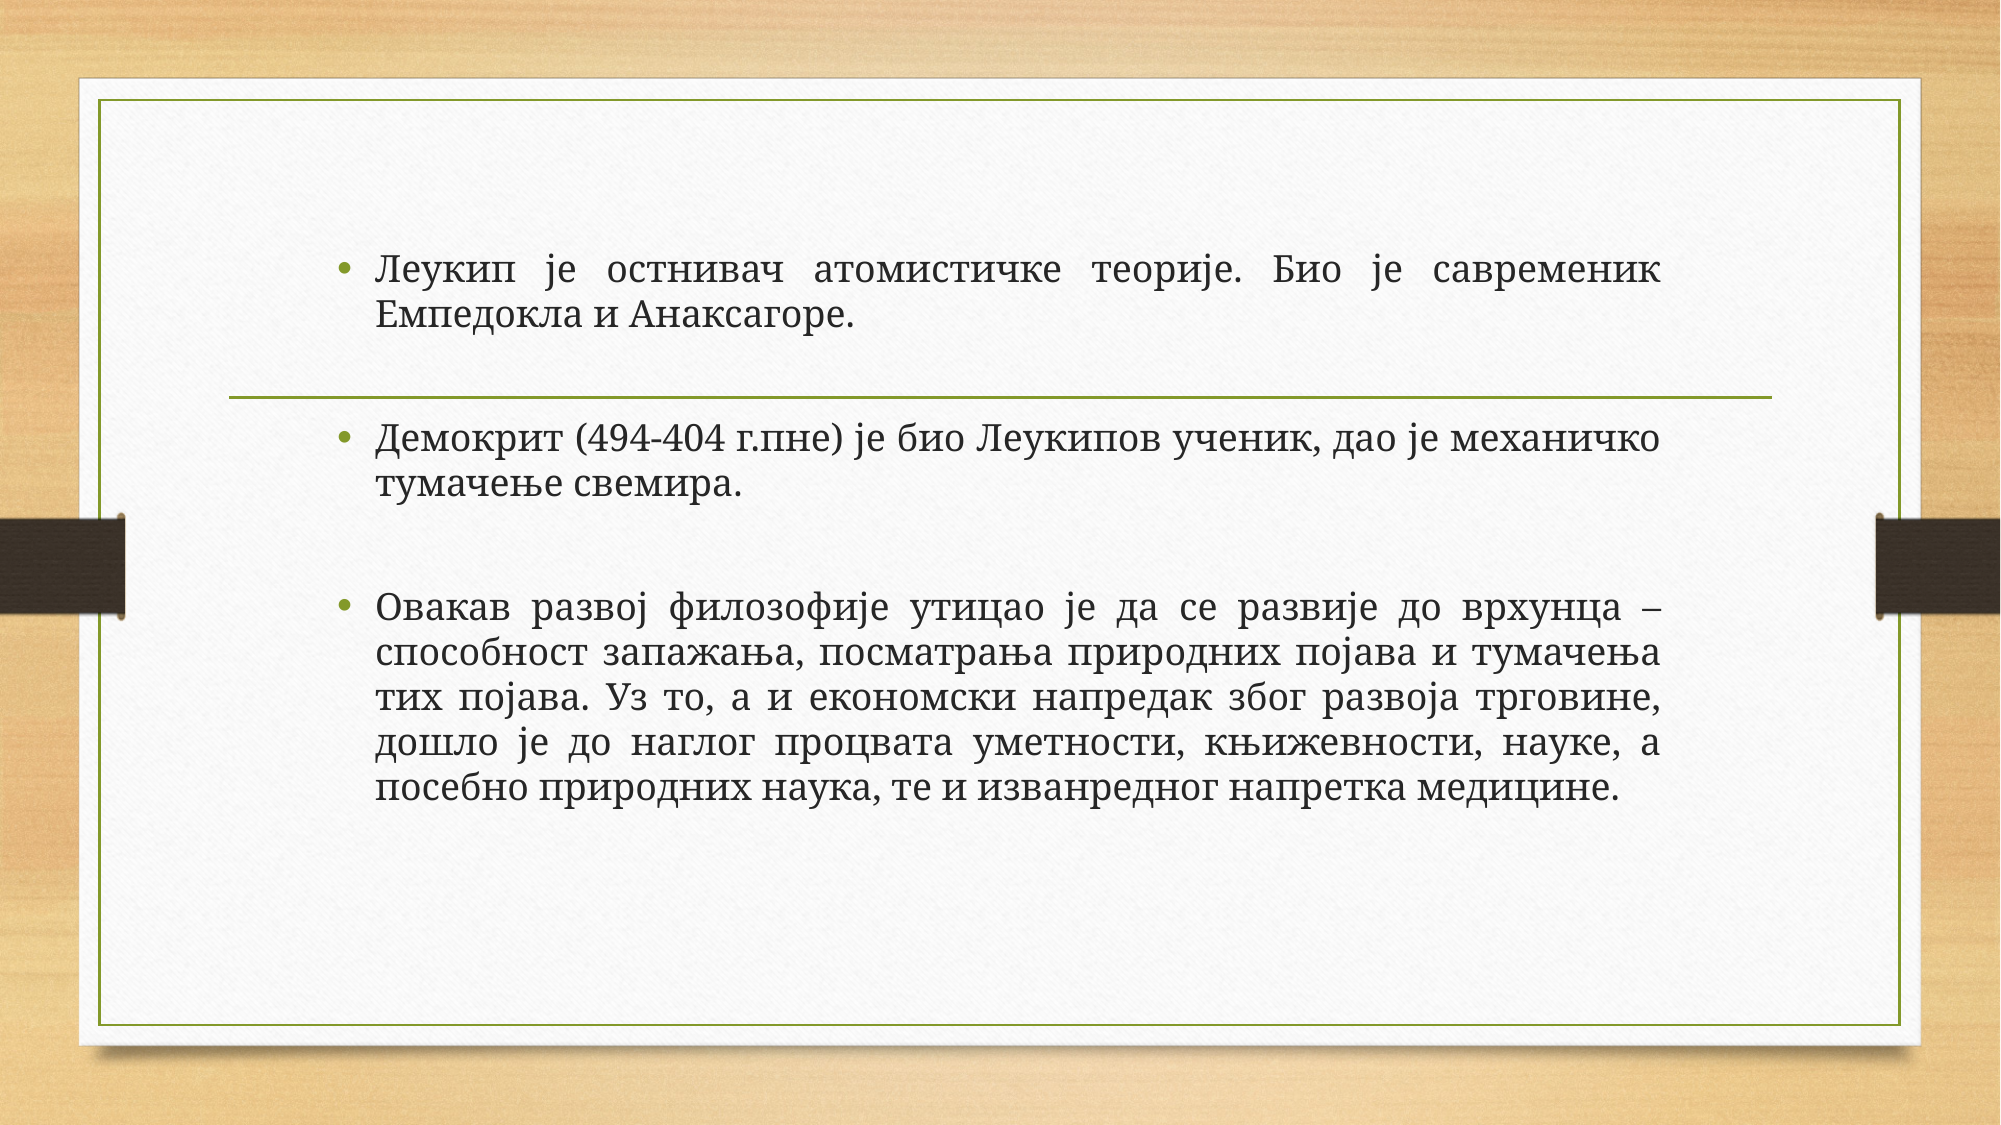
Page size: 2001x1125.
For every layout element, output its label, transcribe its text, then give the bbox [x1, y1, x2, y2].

list Леукип је остнивач атомистичке теорије. Био је савременик Емпедокла и Анаксагоре. Демокрит (494-404 г.пне) је био Леукипов ученик, дао је механичко тумачење свемира. Овакав развој филозофије утицао је да се развије до врхунца – способност запажања, посматрања природних појава и тумачења тих појава. Уз то, а и економски напредак због развоја трговине, дошло је до наглог процвата уметности, књижевности, науке, а посебно природних наука, те и изванредног напретка медицине. [322, 237, 1678, 829]
picture [0, 0, 2001, 1125]
